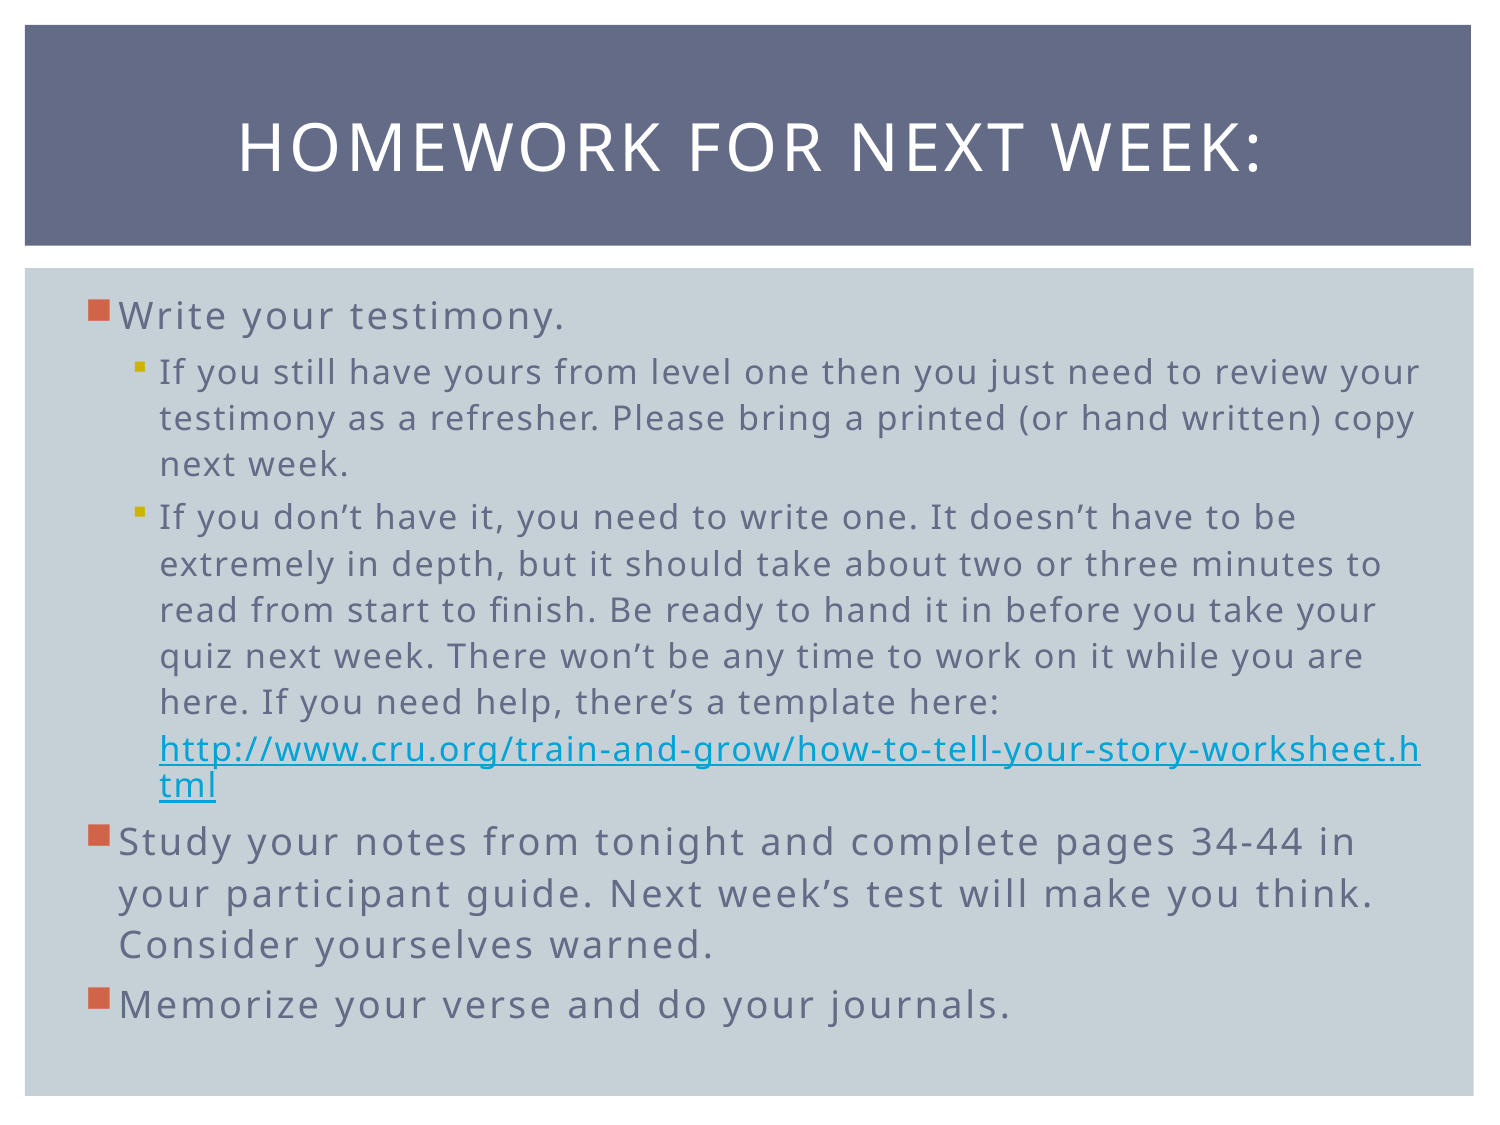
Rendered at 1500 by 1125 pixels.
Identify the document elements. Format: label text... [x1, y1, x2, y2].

title Homework for next week: [62, 58, 1438, 232]
list Write your testimony. If you still have yours from level one then you just need to review your testimony as a refresher. Please bring a printed (or hand written) copy next week. If you don’t have it, you need to write one. It doesn’t have to be extremely in depth, but it should take about two or three minutes to read from start to finish. Be ready to hand it in before you take your quiz next week. There won’t be any time to work on it while you are here. If you need help, there’s a template here: http://www.cru.org/train-and-grow/how-to-tell-your-story-worksheet.html Study your notes from tonight and complete pages 34-44 in your participant guide. Next week’s test will make you think. Consider yourselves warned. Memorize your verse and do your journals. [62, 281, 1442, 1005]
